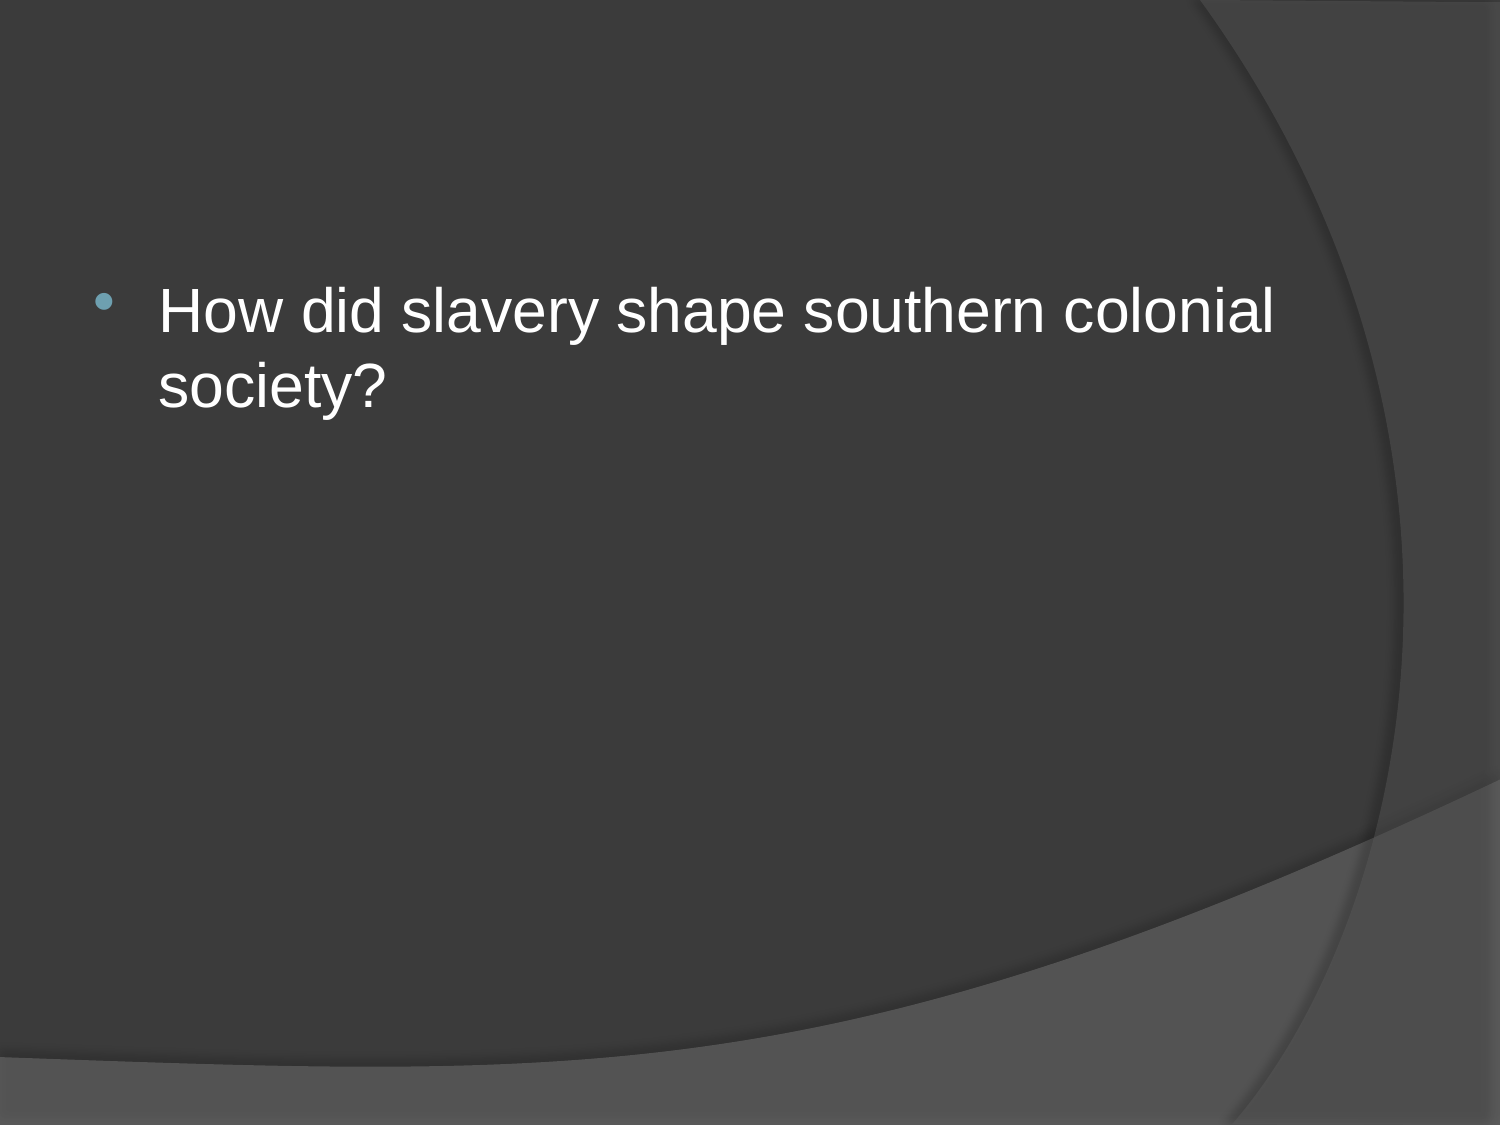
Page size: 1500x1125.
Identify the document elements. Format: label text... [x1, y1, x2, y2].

list How did slavery shape southern colonial society? [75, 262, 1300, 1005]
